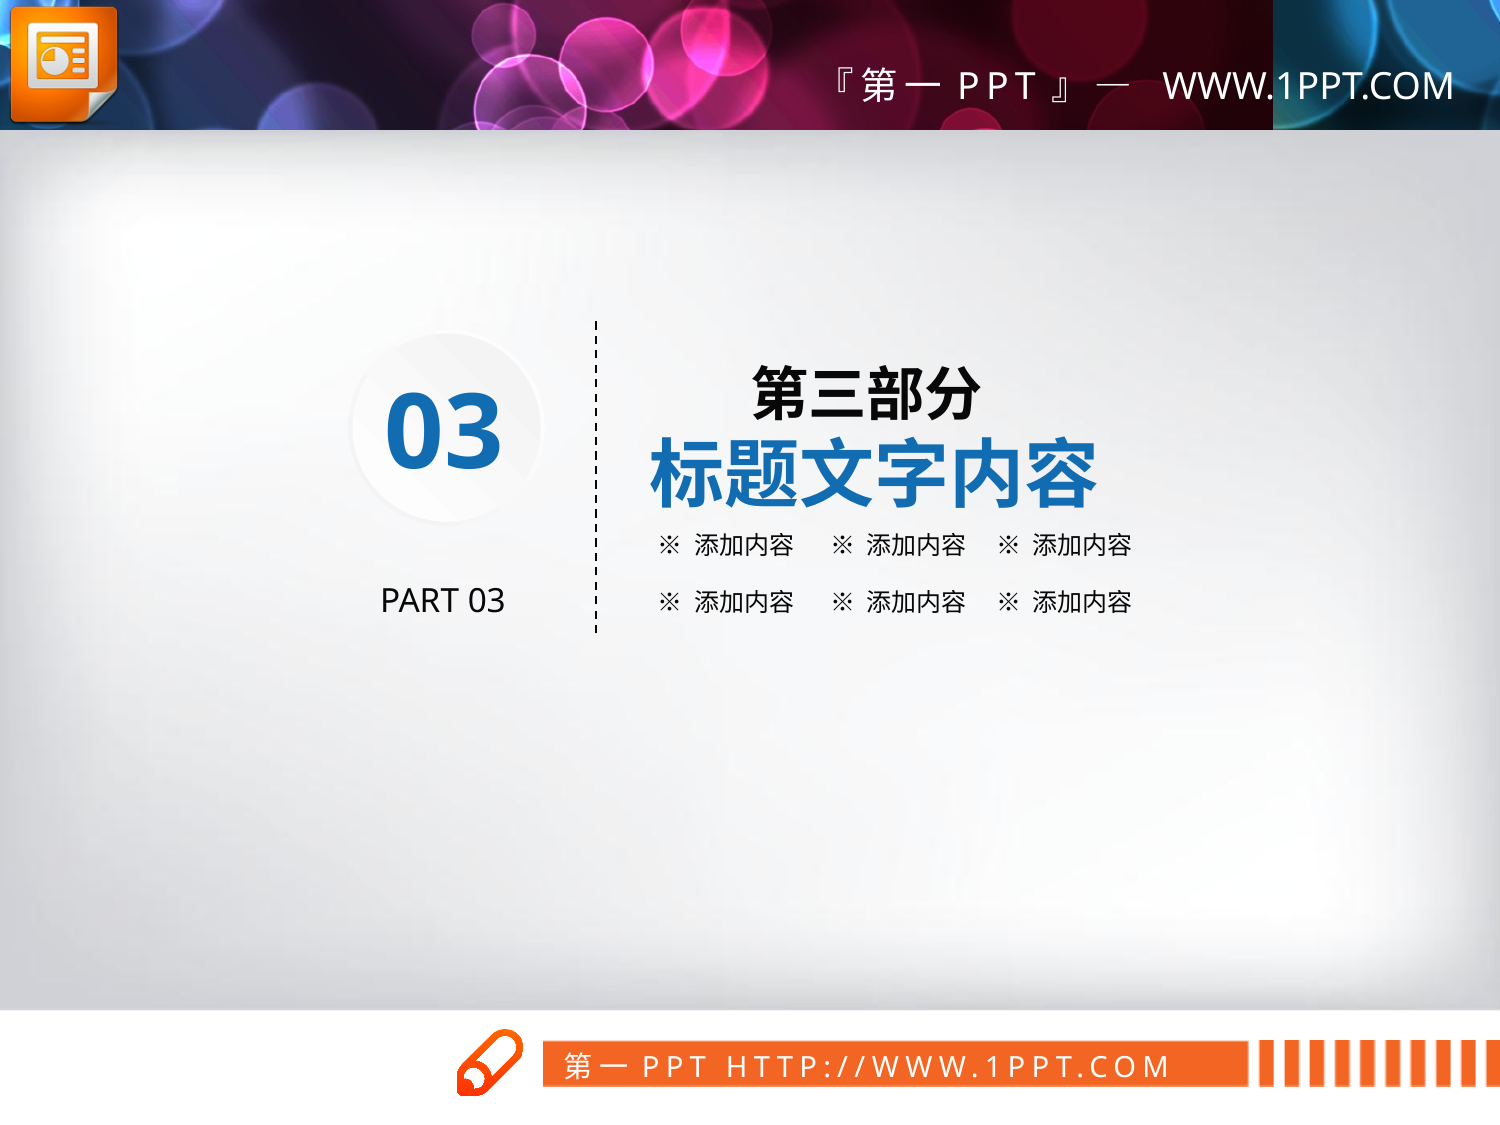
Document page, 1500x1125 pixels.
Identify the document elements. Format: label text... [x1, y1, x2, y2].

text_box ※ 添加内容 [986, 524, 1155, 565]
text_box ※ 添加内容 [647, 524, 817, 565]
picture [543, 1040, 1500, 1087]
text_box ※ 添加内容 [820, 581, 982, 622]
text_box PART 03 [380, 579, 529, 620]
text_box ※ 添加内容 [647, 581, 810, 622]
text_box ※ 添加内容 [820, 524, 982, 565]
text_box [348, 329, 545, 527]
text_box ※ 添加内容 [986, 581, 1148, 622]
picture [0, 0, 1500, 1012]
text_box 第三部分 标题文字内容 [634, 314, 1114, 525]
